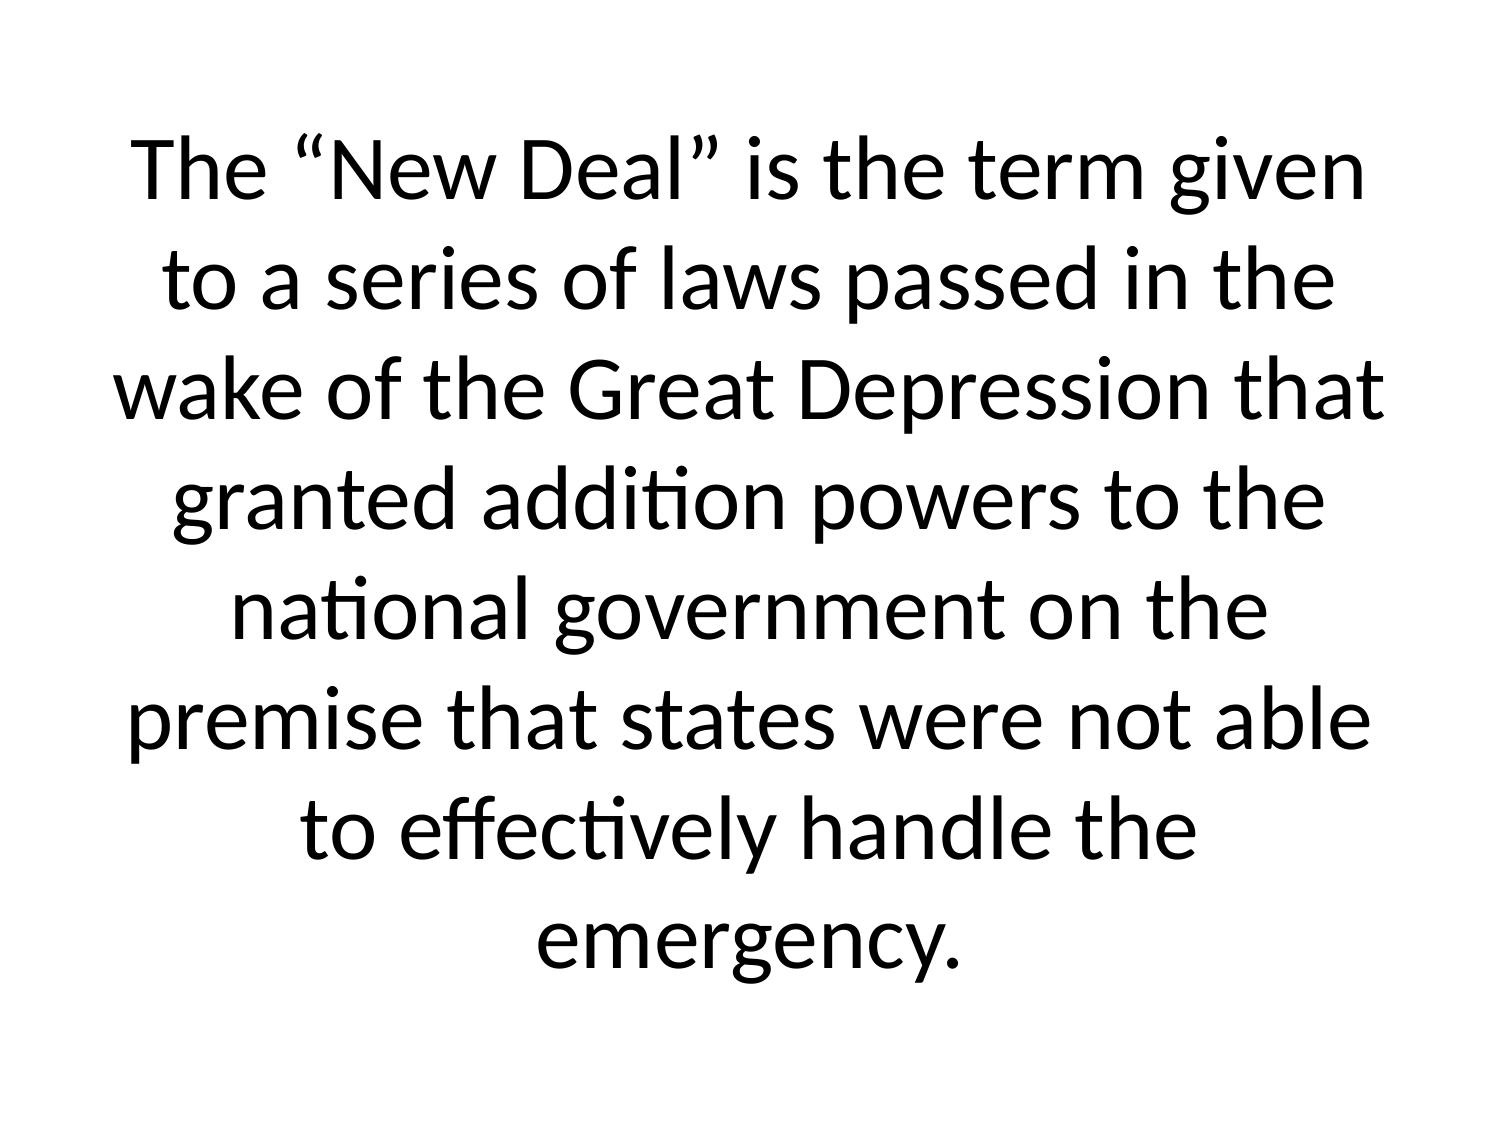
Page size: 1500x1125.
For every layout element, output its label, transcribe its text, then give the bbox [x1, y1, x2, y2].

title The “New Deal” is the term given to a series of laws passed in the wake of the Great Depression that granted addition powers to the national government on the premise that states were not able to effectively handle the emergency. [74, 44, 1426, 1051]
